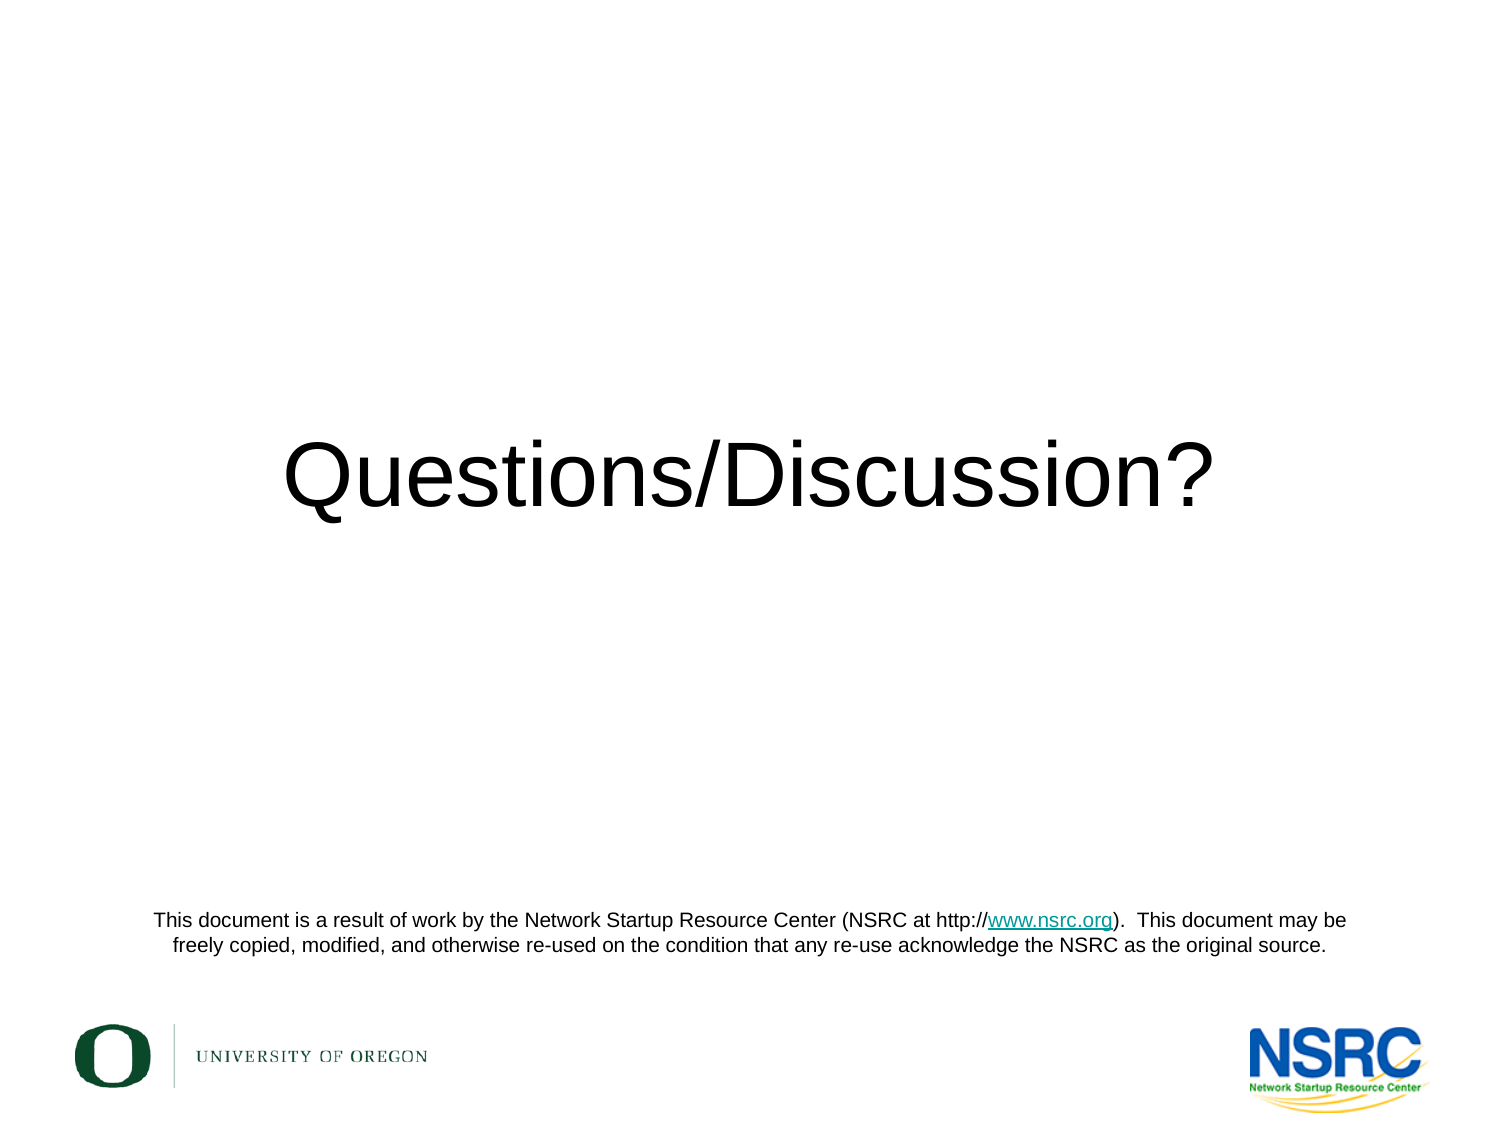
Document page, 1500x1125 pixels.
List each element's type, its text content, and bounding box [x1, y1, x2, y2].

picture [75, 1024, 427, 1088]
title Questions/Discussion? [112, 349, 1388, 591]
text_box This document is a result of work by the Network Startup Resource Center (NSRC at http://www.nsrc.org). This document may be freely copied, modified, and otherwise re-used on the condition that any re-use acknowledge the NSRC as the original source. [112, 849, 1388, 1013]
picture [1250, 1027, 1430, 1113]
